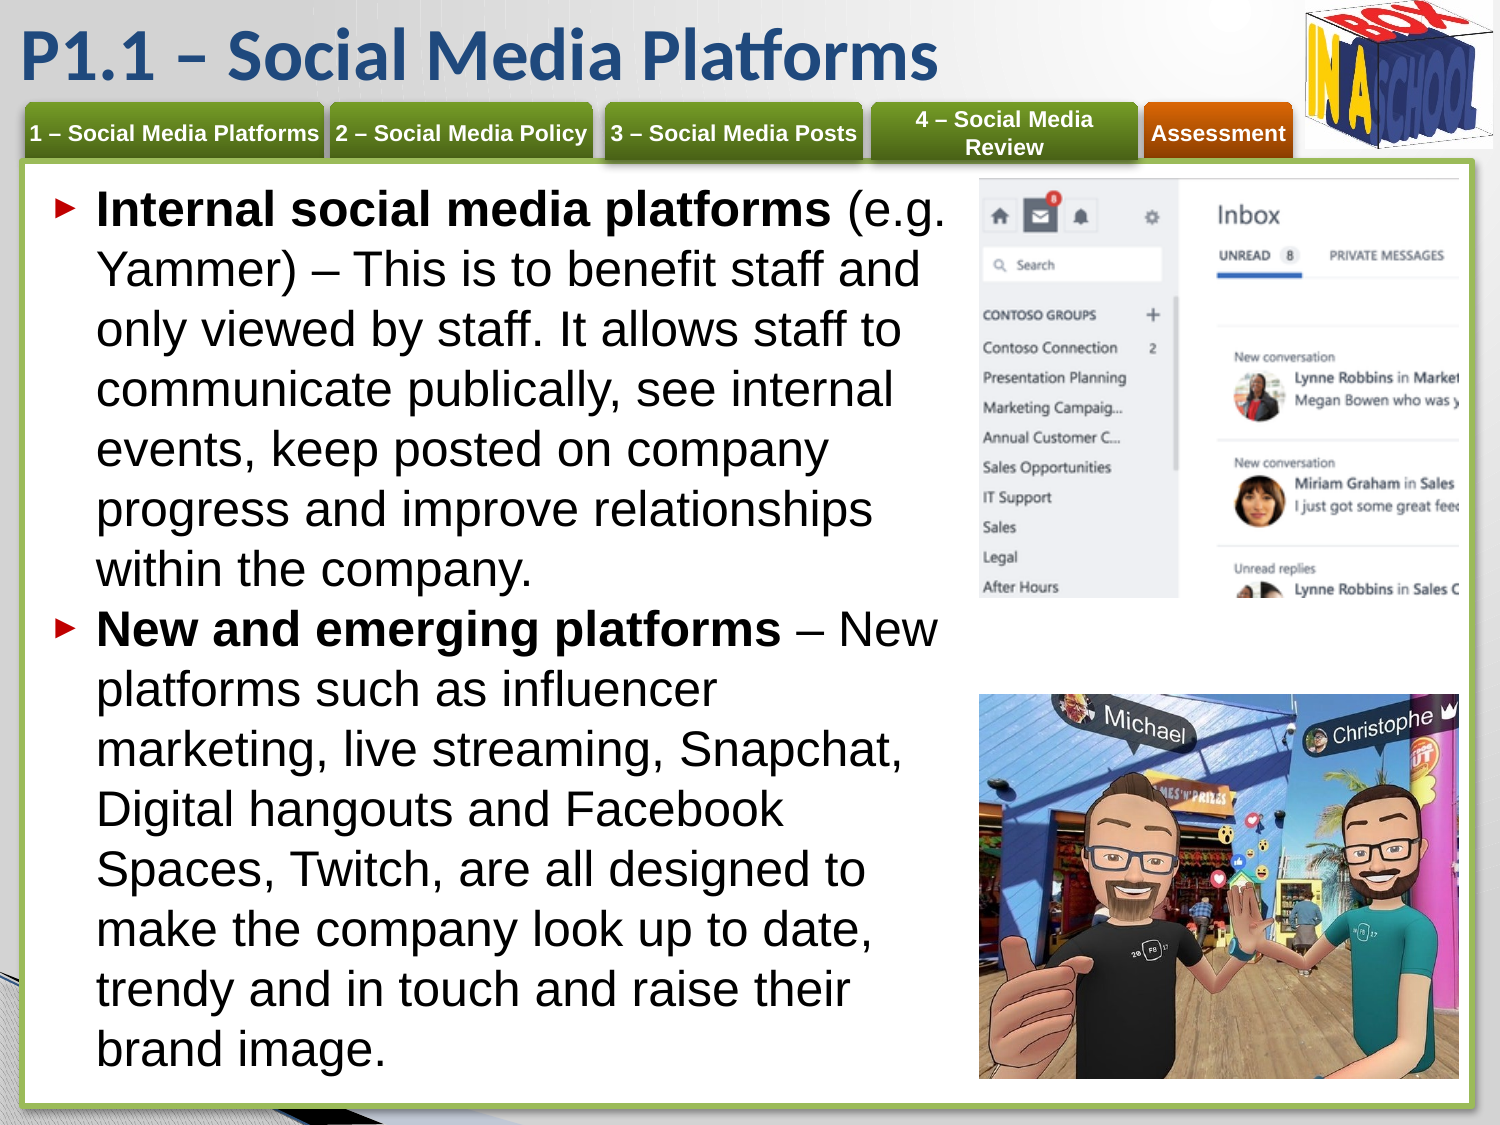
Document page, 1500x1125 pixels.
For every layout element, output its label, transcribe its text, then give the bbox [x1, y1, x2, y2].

picture [978, 177, 1459, 599]
picture [1305, 0, 1494, 149]
text_box Internal social media platforms (e.g. Yammer) – This is to benefit staff and only viewed by staff. It allows staff to communicate publically, see internal events, keep posted on company progress and improve relationships within the company. New and emerging platforms – New platforms such as influencer marketing, live streaming, Snapchat, Digital hangouts and Facebook Spaces, Twitch, are all designed to make the company look up to date, trendy and in touch and raise their brand image. [34, 169, 980, 1085]
title P1.1 – Social Media Platforms [5, 0, 1270, 102]
picture [281, 1114, 303, 1125]
picture [978, 693, 1459, 1083]
